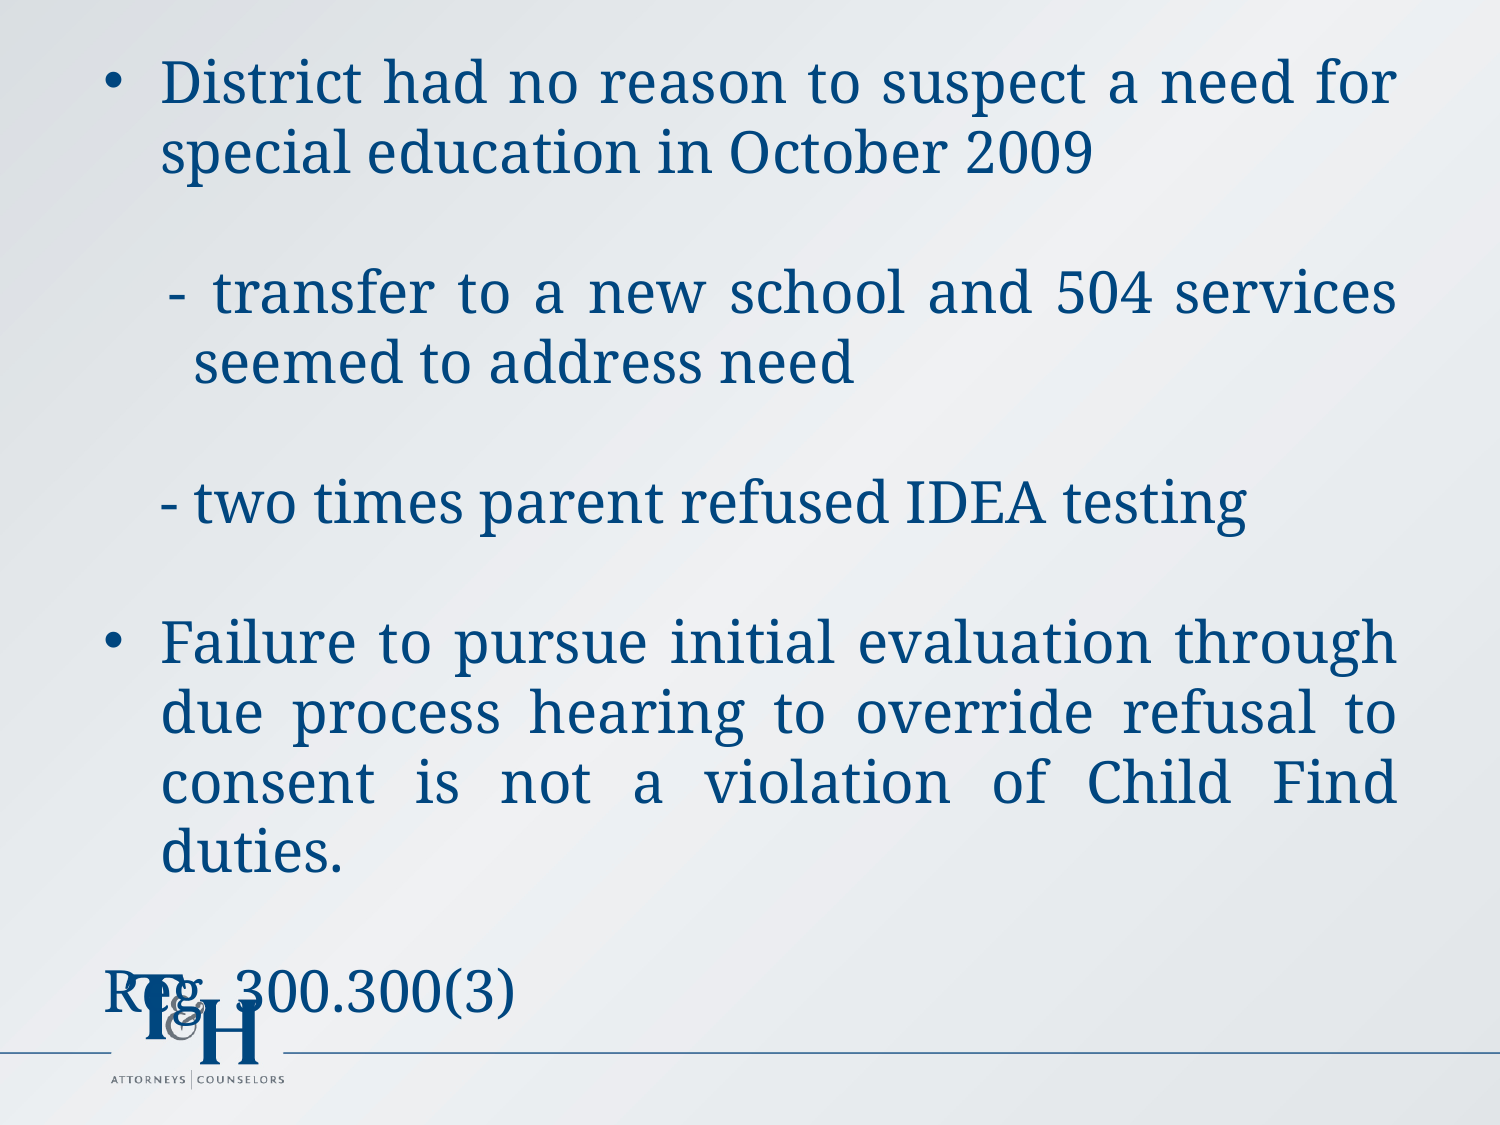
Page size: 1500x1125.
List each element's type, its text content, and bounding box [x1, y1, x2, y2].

text_box District had no reason to suspect a need for special education in October 2009 - transfer to a new school and 504 services seemed to address need - two times parent refused IDEA testing Failure to pursue initial evaluation through due process hearing to override refusal to consent is not a violation of Child Find duties. Reg. 300.300(3) [88, 37, 1414, 1125]
picture [0, 0, 1500, 1125]
